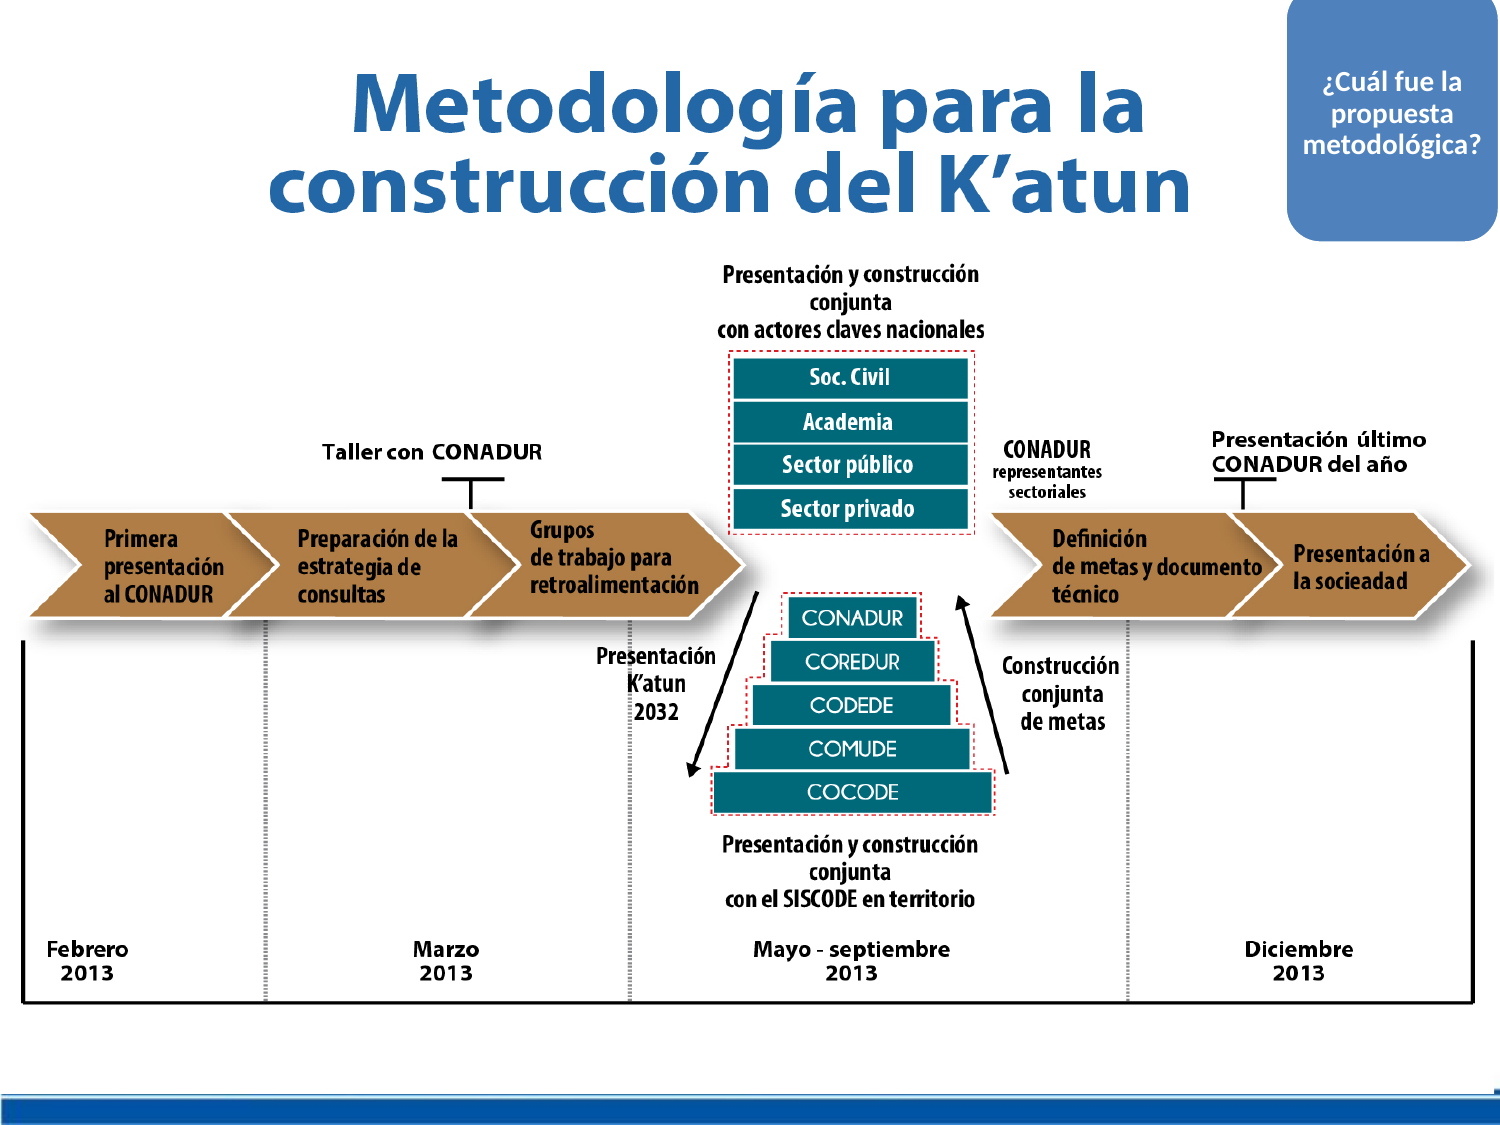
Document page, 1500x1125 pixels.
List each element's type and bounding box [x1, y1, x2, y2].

picture [0, 0, 1500, 1125]
text_box [1284, 0, 1500, 244]
